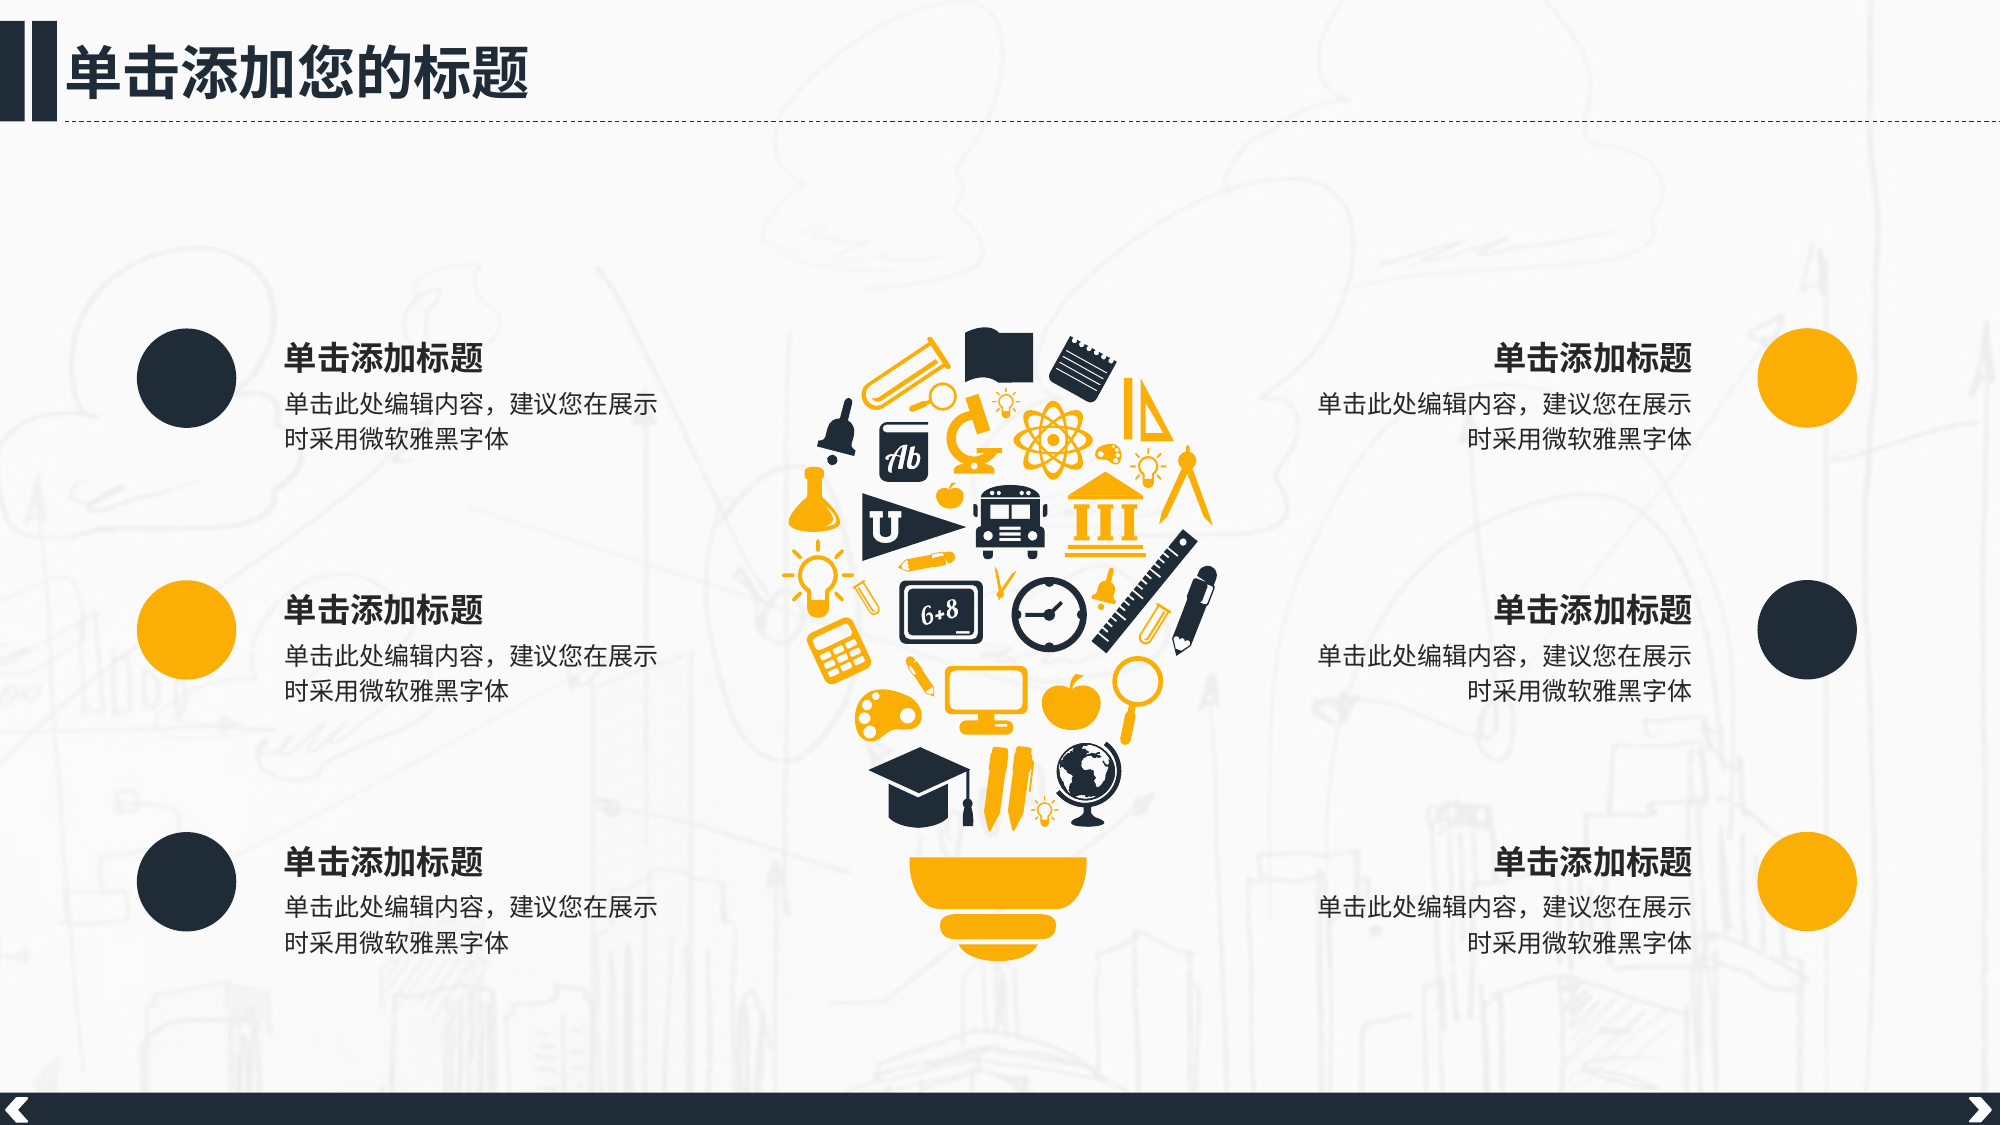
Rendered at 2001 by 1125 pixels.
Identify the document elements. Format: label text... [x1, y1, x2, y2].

text_box [1120, 711, 1136, 745]
text_box [962, 804, 967, 827]
text_box [1068, 544, 1143, 549]
text_box 单击此处编辑内容，建议您在展示时采用微软雅黑字体 [284, 634, 667, 706]
text_box [1028, 757, 1035, 793]
text_box [1030, 449, 1046, 455]
text_box [1097, 536, 1114, 541]
text_box [987, 824, 994, 832]
text_box [897, 551, 955, 572]
text_box [1068, 496, 1143, 500]
text_box [980, 484, 1040, 498]
text_box 单击添加标题 [284, 329, 497, 378]
text_box [1042, 503, 1048, 518]
text_box [1071, 808, 1087, 827]
text_box [1121, 536, 1138, 541]
text_box [1015, 746, 1032, 755]
text_box [905, 656, 935, 697]
text_box [1098, 603, 1105, 611]
text_box [967, 803, 974, 827]
text_box [1023, 410, 1083, 470]
text_box [1135, 453, 1162, 489]
text_box [996, 591, 1005, 598]
text_box [909, 401, 927, 412]
text_box [984, 771, 1006, 825]
text_box [1140, 378, 1175, 442]
text_box [946, 393, 1002, 474]
text_box [1058, 744, 1116, 800]
text_box [1011, 823, 1017, 832]
text_box [899, 580, 983, 644]
text_box [994, 566, 1002, 593]
text_box [1187, 465, 1213, 526]
text_box [1064, 553, 1147, 558]
text_box [908, 856, 1088, 910]
text_box [1186, 444, 1190, 456]
text_box 单击此处编辑内容，建议您在展示时采用微软雅黑字体 [1310, 885, 1693, 958]
text_box 单击添加标题 [284, 581, 497, 630]
text_box [1159, 465, 1191, 525]
text_box 单击添加标题 [1310, 833, 1693, 881]
text_box [1062, 417, 1067, 426]
text_box [816, 539, 820, 552]
text_box [1100, 509, 1111, 540]
text_box [1095, 443, 1122, 465]
text_box [928, 382, 957, 411]
text_box 单击此处编辑内容，建议您在展示时采用微软雅黑字体 [1310, 382, 1693, 454]
text_box [135, 579, 238, 681]
text_box [1025, 601, 1063, 621]
text_box [1756, 830, 1858, 933]
text_box [1138, 606, 1169, 645]
text_box [788, 466, 841, 532]
text_box [988, 753, 1009, 773]
text_box [1112, 656, 1164, 707]
text_box [806, 617, 872, 685]
text_box [879, 422, 929, 482]
text_box [1124, 509, 1135, 540]
text_box [1069, 673, 1085, 695]
text_box [966, 768, 970, 798]
text_box [1076, 509, 1087, 540]
text_box [995, 387, 1016, 419]
text_box [949, 482, 956, 492]
text_box [1073, 504, 1090, 509]
text_box [854, 689, 922, 742]
text_box [983, 550, 993, 560]
text_box [1041, 685, 1101, 730]
text_box [927, 336, 951, 370]
text_box 单击此处编辑内容，建议您在展示时采用微软雅黑字体 [1310, 634, 1693, 706]
text_box [1062, 454, 1067, 463]
text_box [1097, 504, 1114, 509]
text_box [1013, 429, 1028, 451]
text_box [957, 943, 1039, 963]
text_box [973, 503, 978, 518]
text_box [962, 798, 973, 807]
text_box [1091, 567, 1116, 605]
text_box [868, 747, 967, 794]
text_box [857, 587, 876, 612]
text_box 单击添加标题 [1310, 581, 1693, 630]
text_box [798, 555, 838, 618]
text_box [1030, 799, 1060, 827]
text_box [888, 783, 948, 828]
text_box [1042, 400, 1064, 415]
text_box [1047, 433, 1060, 447]
text_box [1030, 425, 1046, 431]
text_box [862, 493, 967, 562]
text_box [1011, 577, 1087, 653]
text_box [935, 487, 964, 509]
text_box [1121, 504, 1138, 509]
text_box [834, 549, 844, 560]
text_box [827, 454, 838, 466]
text_box [1012, 752, 1033, 772]
text_box [1039, 417, 1044, 426]
text_box [1068, 471, 1143, 496]
text_box [991, 746, 1009, 755]
text_box [1172, 565, 1217, 656]
text_box [861, 342, 945, 410]
text_box 单击添加标题 [1310, 329, 1693, 378]
text_box [1039, 454, 1044, 462]
text_box [1073, 536, 1090, 541]
text_box [1056, 741, 1122, 808]
text_box [791, 591, 803, 602]
text_box [817, 398, 856, 457]
text_box [1007, 770, 1030, 826]
text_box [852, 580, 866, 589]
text_box 单击此处编辑内容，建议您在展示时采用微软雅黑字体 [284, 382, 667, 454]
text_box [1156, 603, 1172, 614]
text_box 单击此处编辑内容，建议您在展示时采用微软雅黑字体 [284, 885, 667, 958]
text_box [1036, 423, 1053, 439]
text_box [1087, 807, 1105, 827]
text_box [1143, 611, 1166, 641]
text_box [944, 665, 1028, 735]
text_box [1123, 377, 1133, 440]
text_box [1178, 451, 1197, 468]
text_box [1053, 440, 1071, 457]
text_box [1023, 440, 1053, 470]
text_box [1091, 529, 1198, 654]
text_box [841, 573, 855, 578]
text_box [1756, 327, 1858, 429]
text_box [1756, 579, 1858, 681]
text_box [940, 914, 1057, 940]
text_box [1078, 429, 1093, 451]
text_box [1127, 702, 1137, 712]
text_box [1053, 410, 1083, 440]
text_box [1042, 465, 1064, 480]
text_box [781, 573, 795, 578]
text_box [834, 591, 844, 602]
text_box [1080, 797, 1095, 801]
text_box [1060, 425, 1076, 431]
text_box [791, 549, 803, 560]
text_box [871, 359, 939, 402]
text_box [855, 583, 880, 616]
text_box [135, 327, 238, 429]
text_box [999, 570, 1017, 593]
text_box [1027, 550, 1038, 560]
text_box [135, 831, 238, 933]
text_box 单击添加标题 [284, 833, 497, 881]
text_box [975, 499, 1045, 548]
text_box [1049, 336, 1117, 403]
text_box [1060, 449, 1076, 455]
text_box [965, 327, 1034, 383]
